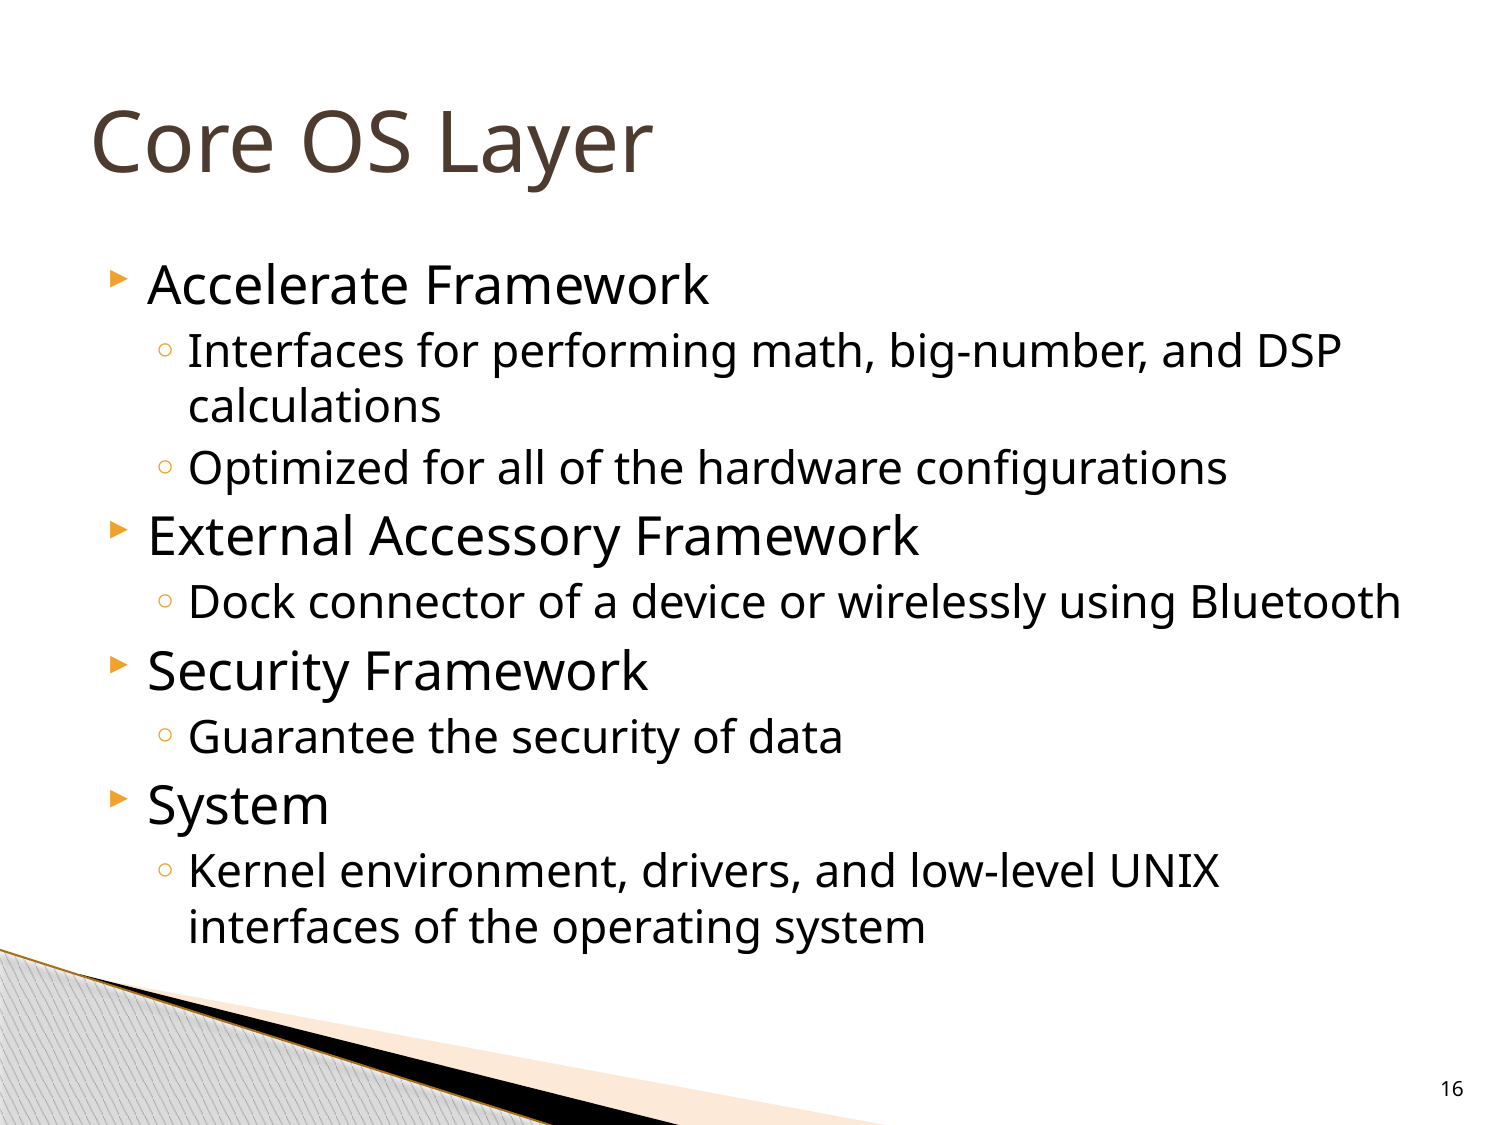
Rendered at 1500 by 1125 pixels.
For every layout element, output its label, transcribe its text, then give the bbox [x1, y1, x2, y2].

title Core OS Layer [75, 45, 1425, 233]
slide_number 16 [1418, 1051, 1479, 1112]
list Accelerate Framework Interfaces for performing math, big-number, and DSP calculations Optimized for all of the hardware configurations External Accessory Framework Dock connector of a device or wirelessly using Bluetooth Security Framework Guarantee the security of data System Kernel environment, drivers, and low-level UNIX interfaces of the operating system [75, 243, 1425, 986]
